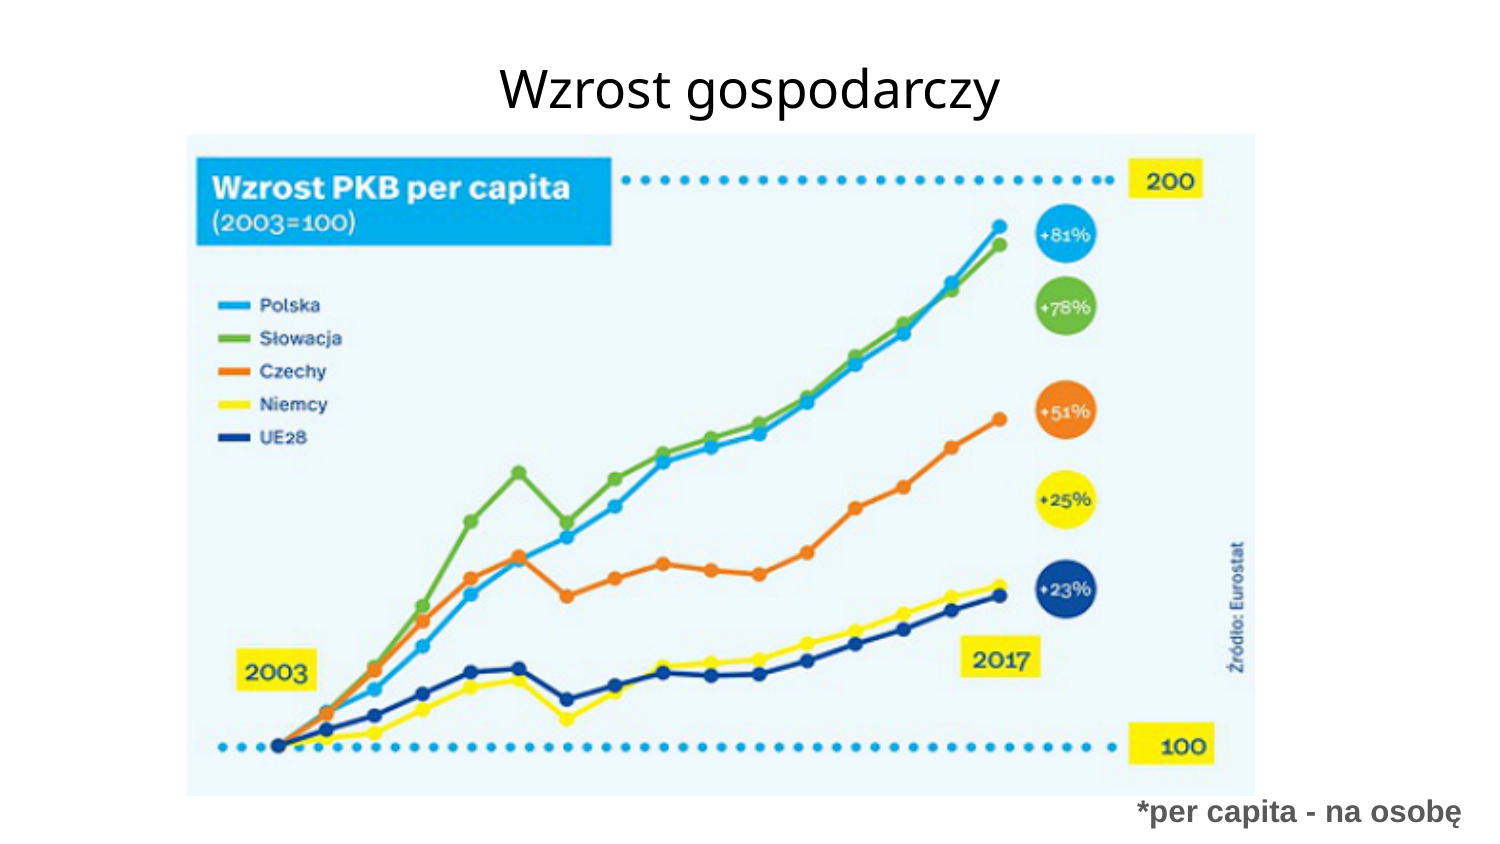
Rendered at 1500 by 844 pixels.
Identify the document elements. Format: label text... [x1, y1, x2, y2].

list *per capita - na osobę [1122, 778, 1489, 833]
title Wzrost gospodarczy [51, 40, 1449, 135]
picture [186, 134, 1256, 796]
